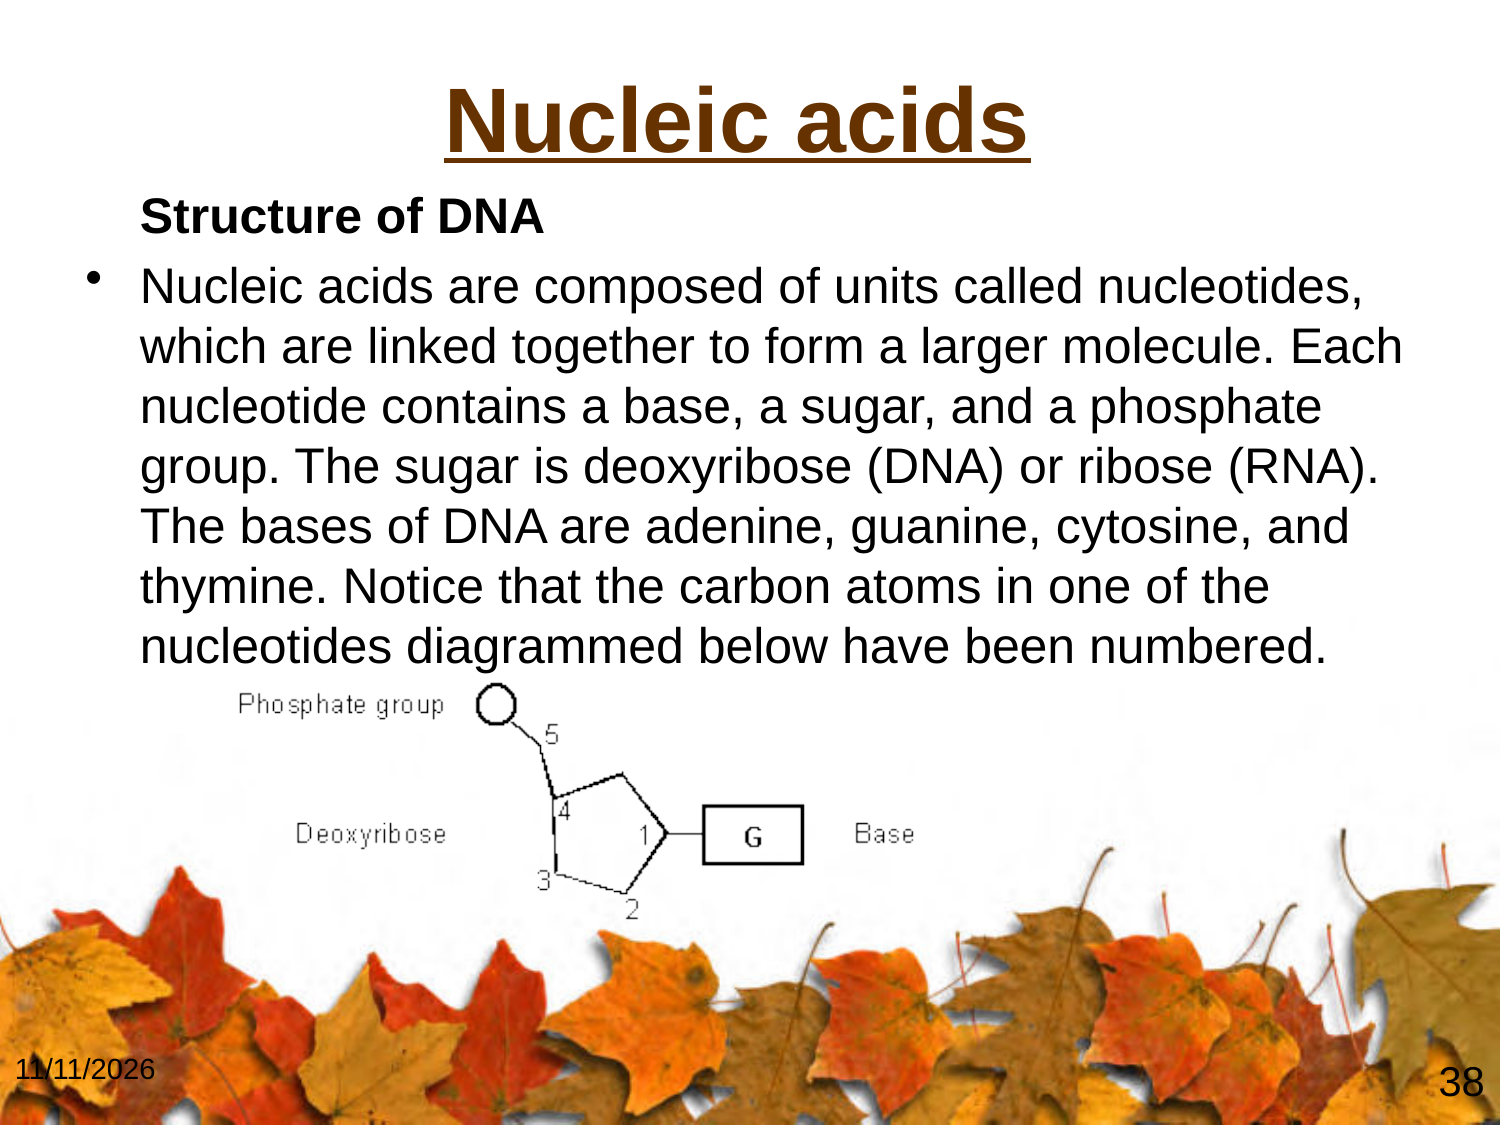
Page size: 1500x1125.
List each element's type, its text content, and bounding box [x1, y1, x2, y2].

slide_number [0, 1042, 350, 1103]
list Structure of DNA Nucleic acids are composed of units called nucleotides, which are linked together to form a larger molecule. Each nucleotide contains a base, a sugar, and a phosphate group. The sugar is deoxyribose (DNA) or ribose (RNA). The bases of DNA are adenine, guanine, cytosine, and thymine. Notice that the carbon atoms in one of the nucleotides diagrammed below have been numbered. [70, 175, 1421, 699]
slide_number 38 [1149, 1046, 1500, 1125]
picture [0, 0, 1500, 1125]
title Nucleic acids [49, 44, 1426, 188]
